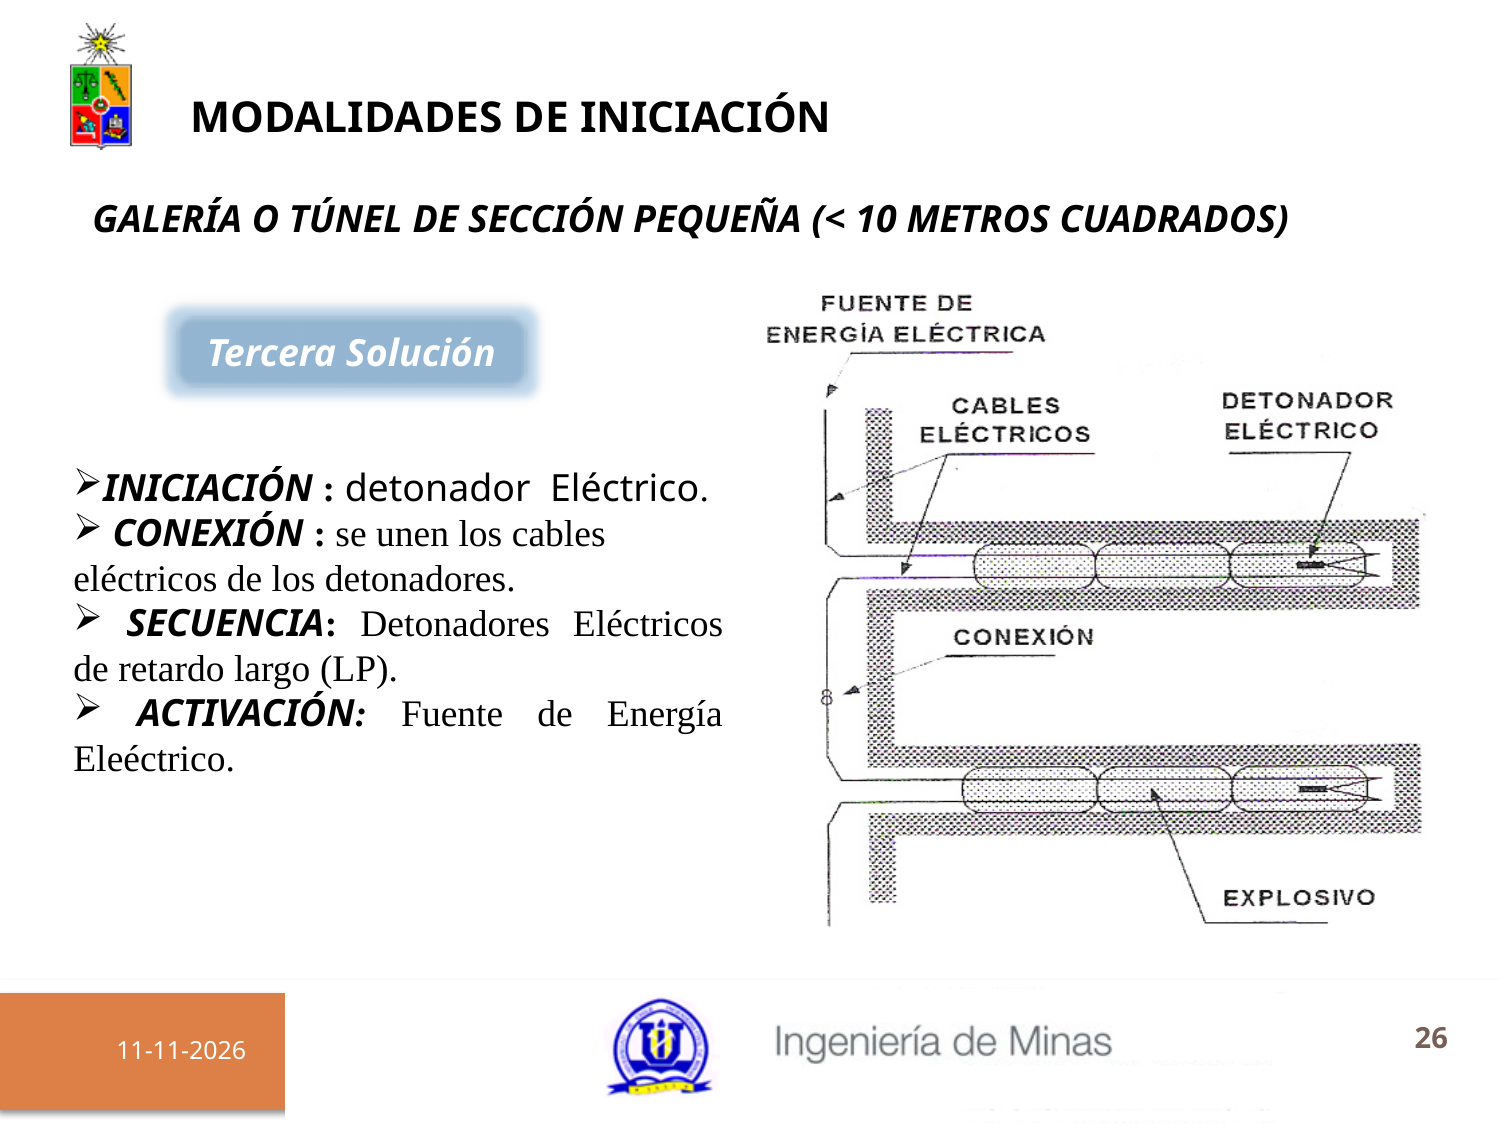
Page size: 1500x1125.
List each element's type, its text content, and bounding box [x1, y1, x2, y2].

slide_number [12, 995, 279, 1108]
text_box Modalidades de iniciación [175, 81, 1266, 148]
picture [69, 23, 132, 151]
picture [749, 280, 1442, 958]
text_box INICIACIÓN : detonador Eléctrico. CONEXIÓN : se unen los cables eléctricos de los detonadores. SECUENCIA: Detonadores Eléctricos de retardo largo (LP). ACTIVACIÓN: Fuente de Energía Eleéctrico. [58, 456, 739, 787]
picture [285, 980, 1500, 1125]
text_box Galería o túnel de sección pequeña (< 10 metros cuadrados) [77, 187, 1305, 248]
text_box Tercera Solución [183, 323, 521, 381]
